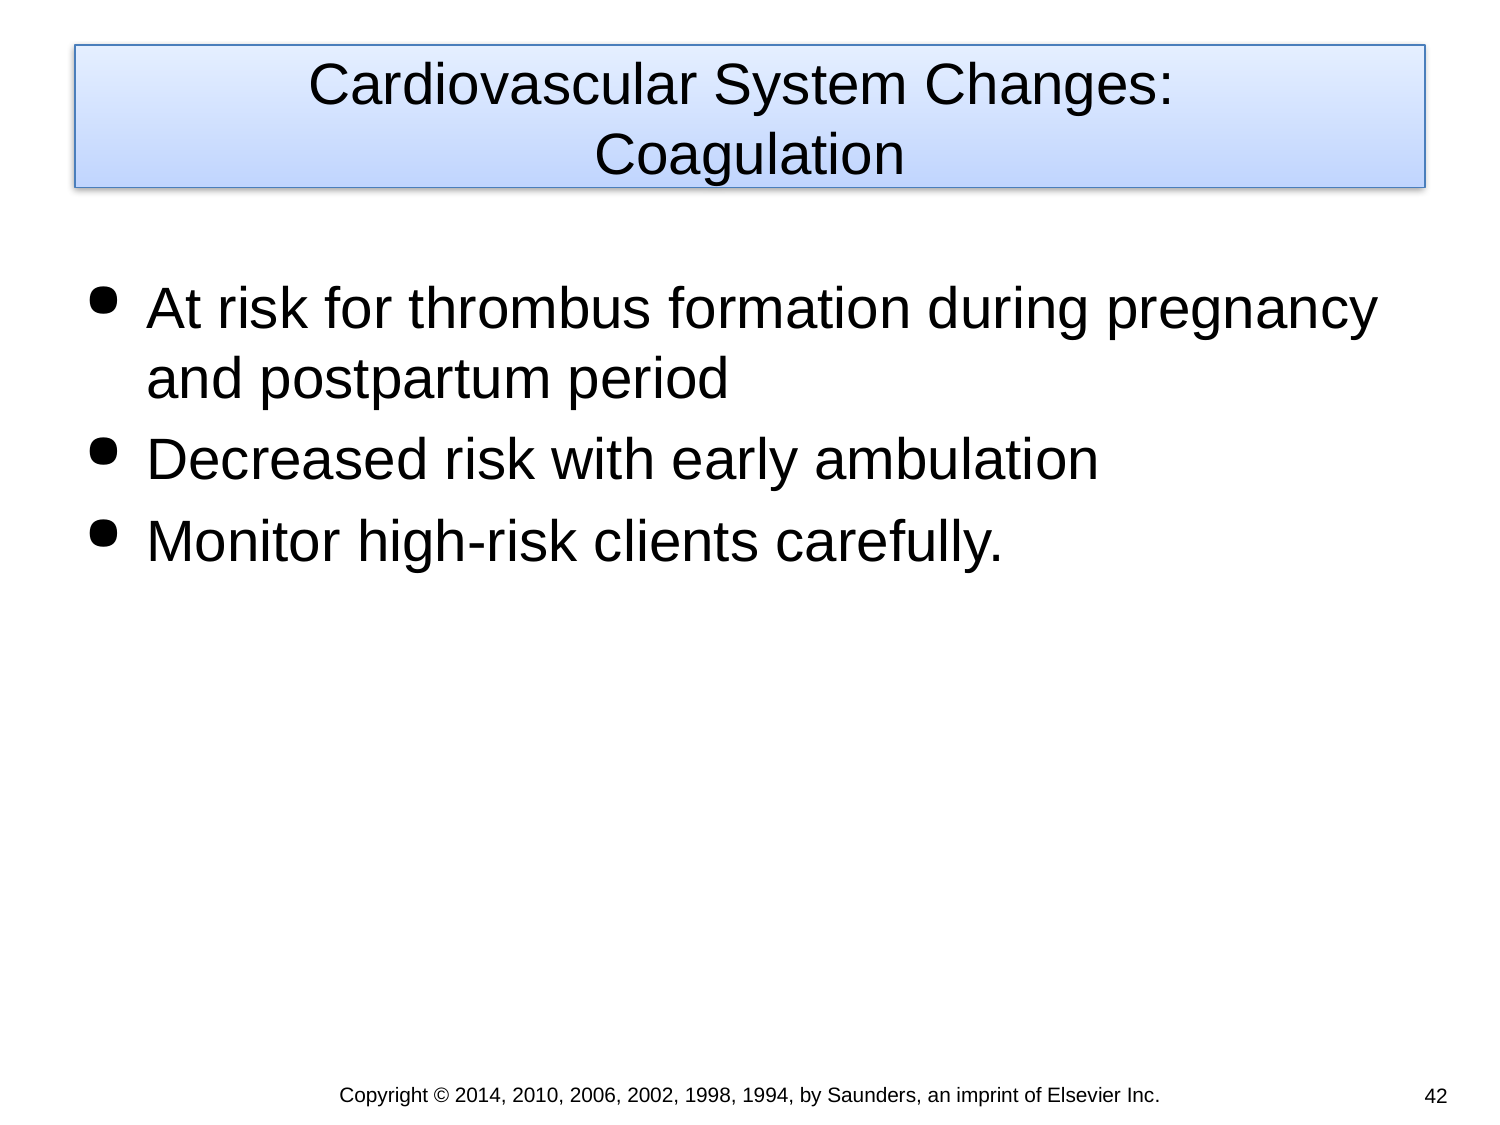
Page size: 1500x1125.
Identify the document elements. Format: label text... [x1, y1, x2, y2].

list At risk for thrombus formation during pregnancy and postpartum period Decreased risk with early ambulation Monitor high-risk clients carefully. [75, 262, 1425, 1005]
footer Copyright © 2014, 2010, 2006, 2002, 1998, 1994, by Saunders, an imprint of Elsevier Inc. [187, 1062, 1313, 1125]
title Cardiovascular System Changes: Coagulation [74, 44, 1426, 188]
slide_number 42 [1362, 1065, 1463, 1125]
